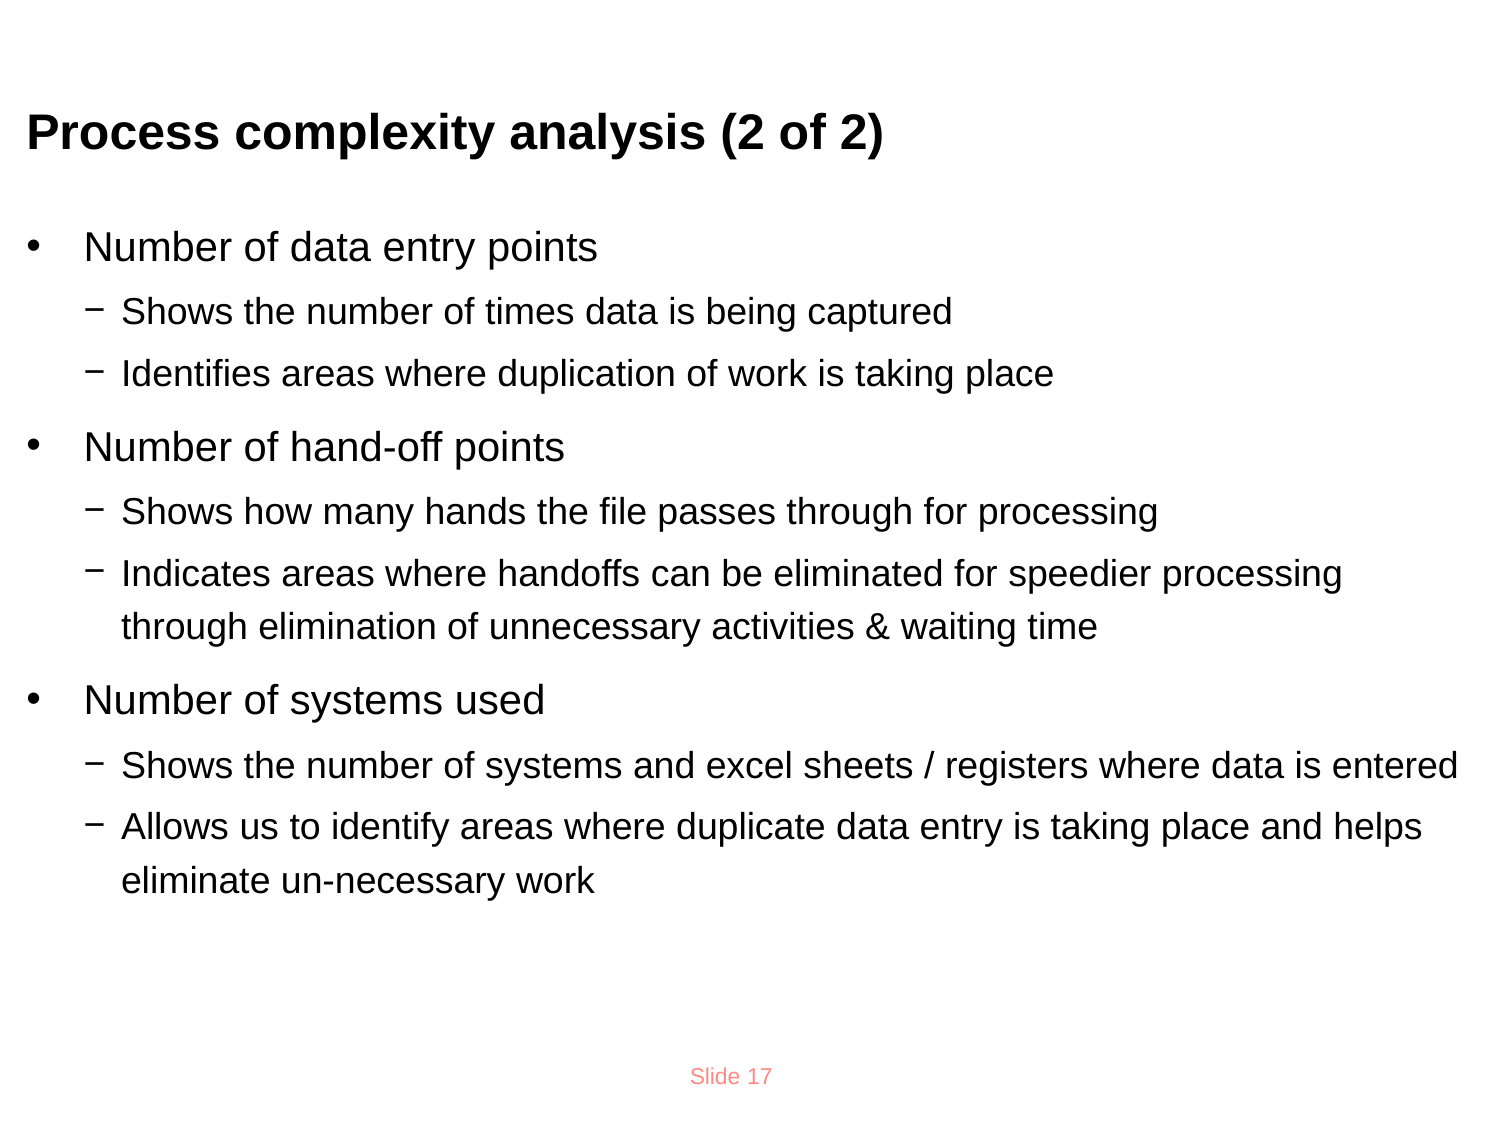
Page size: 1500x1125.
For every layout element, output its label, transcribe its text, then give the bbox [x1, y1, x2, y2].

title Process complexity analysis (2 of 2) [26, 99, 1472, 209]
list Number of data entry points Shows the number of times data is being captured Identifies areas where duplication of work is taking place Number of hand-off points Shows how many hands the file passes through for processing Indicates areas where handoffs can be eliminated for speedier processing through elimination of unnecessary activities & waiting time Number of systems used Shows the number of systems and excel sheets / registers where data is entered Allows us to identify areas where duplicate data entry is taking place and helps eliminate un-necessary work [26, 209, 1474, 1088]
